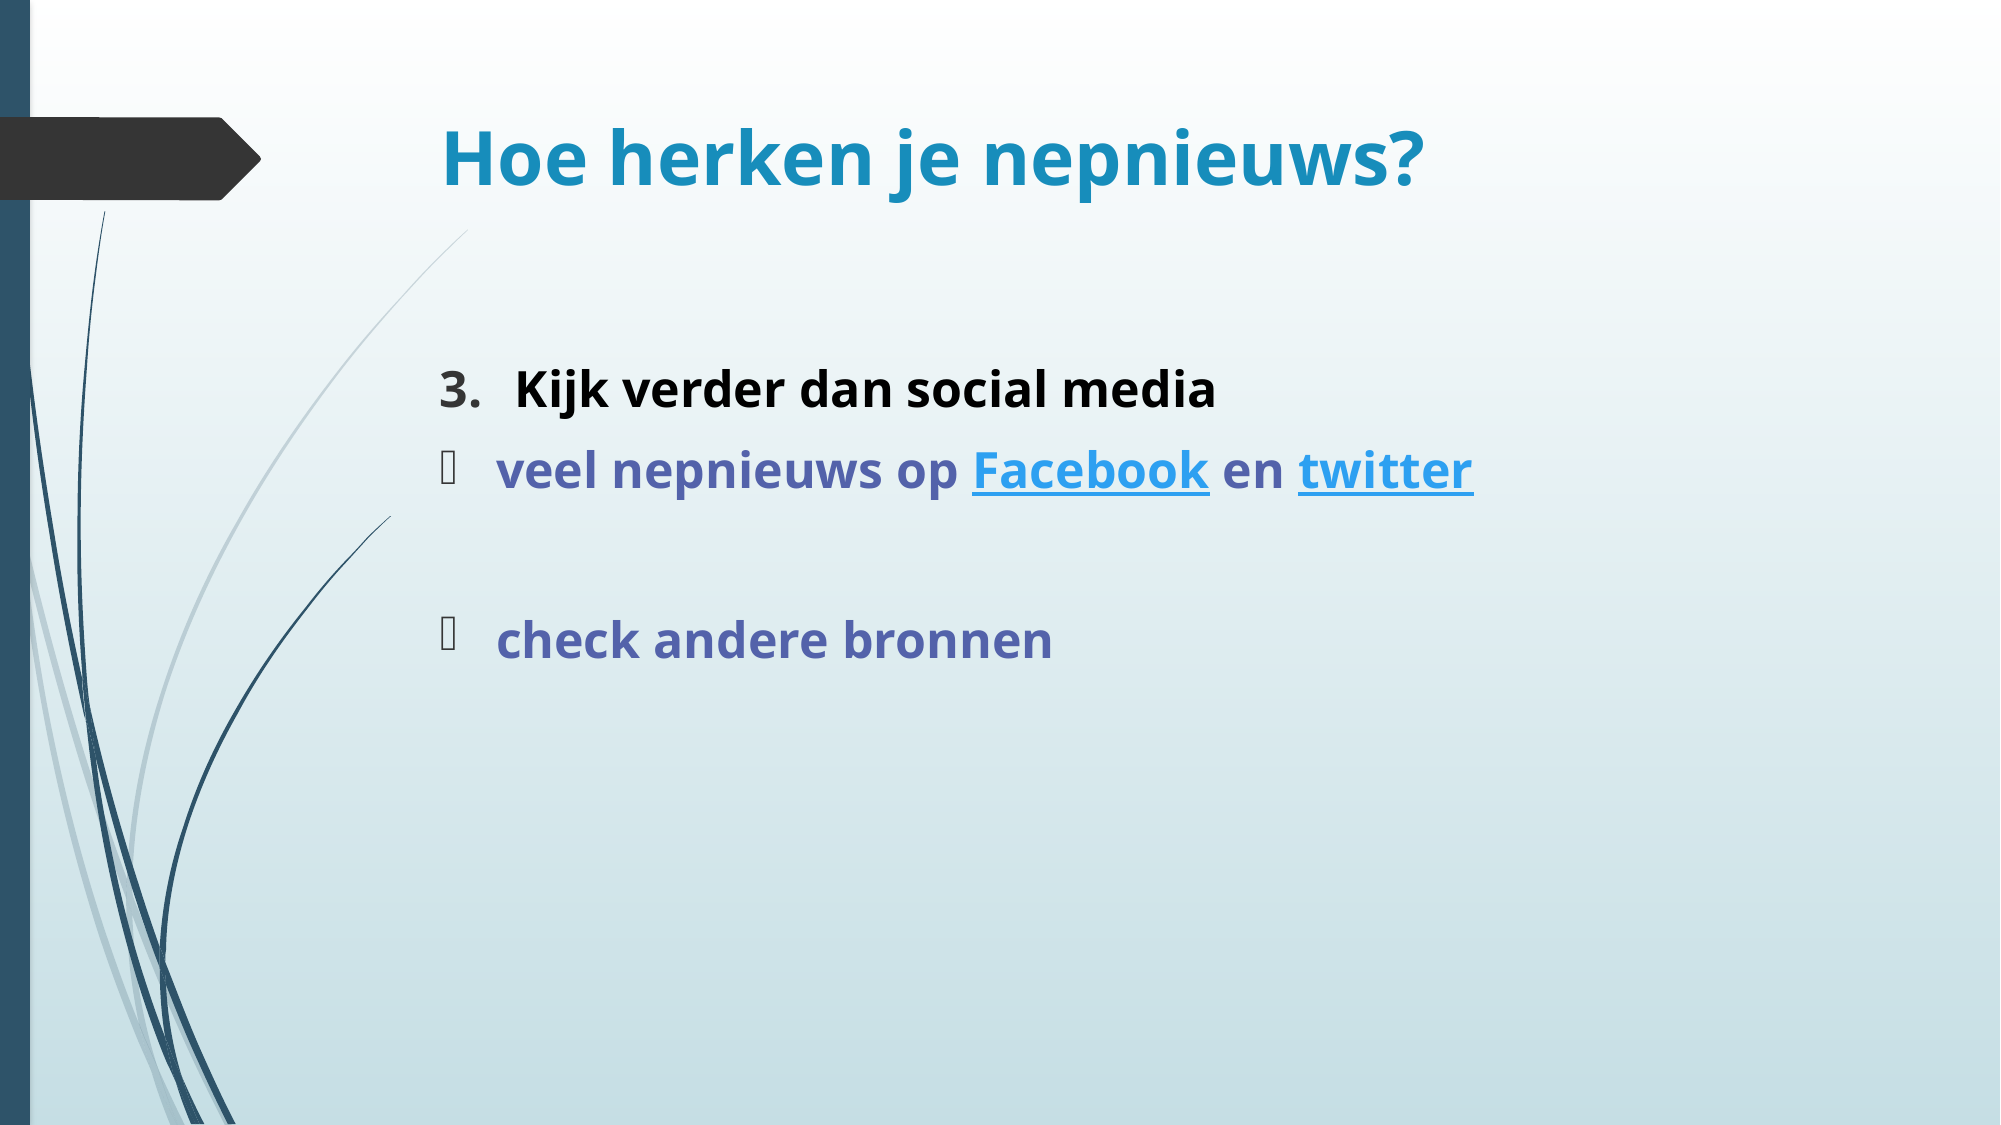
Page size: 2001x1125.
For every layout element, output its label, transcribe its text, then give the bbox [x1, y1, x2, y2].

list Kijk verder dan social media veel nepnieuws op Facebook en twitter check andere bronnen [424, 350, 1888, 1023]
title Hoe herken je nepnieuws? [425, 102, 1888, 313]
